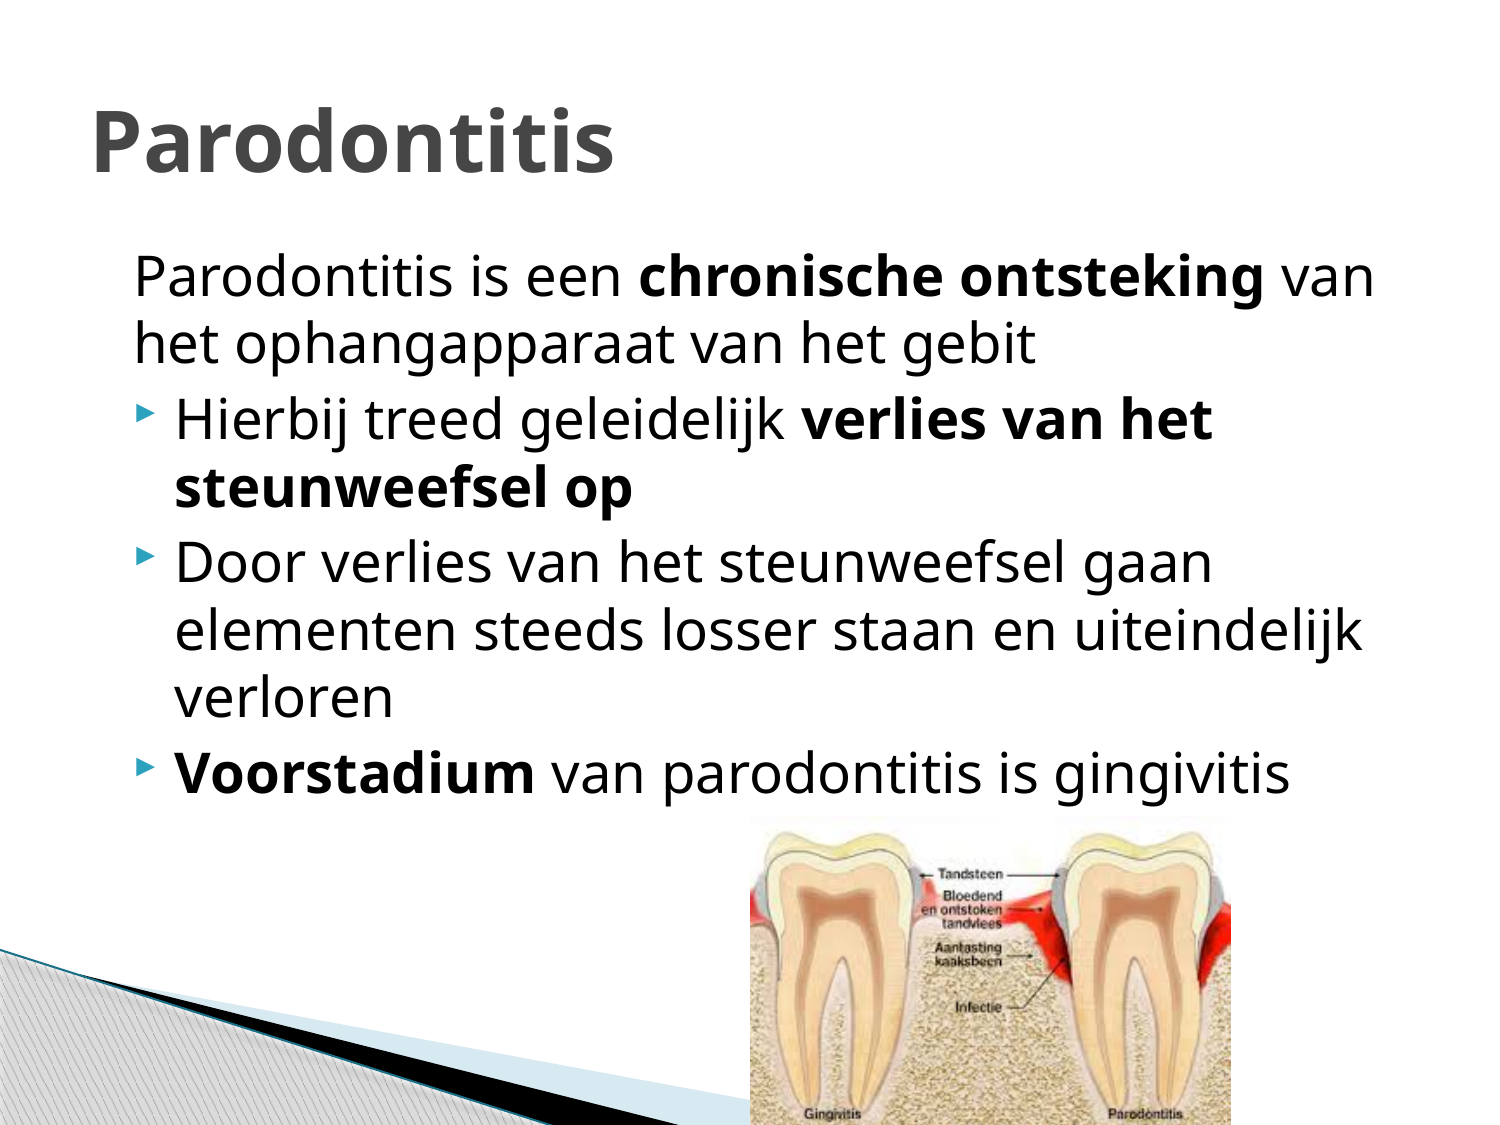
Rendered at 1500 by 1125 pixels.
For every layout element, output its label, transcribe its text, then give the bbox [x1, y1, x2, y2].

picture [749, 816, 1231, 1125]
list Parodontitis is een chronische ontsteking van het ophangapparaat van het gebit Hierbij treed geleidelijk verlies van het steunweefsel op Door verlies van het steunweefsel gaan elementen steeds losser staan en uiteindelijk verloren Voorstadium van parodontitis is gingivitis [100, 232, 1451, 975]
title Parodontitis [75, 45, 1425, 233]
